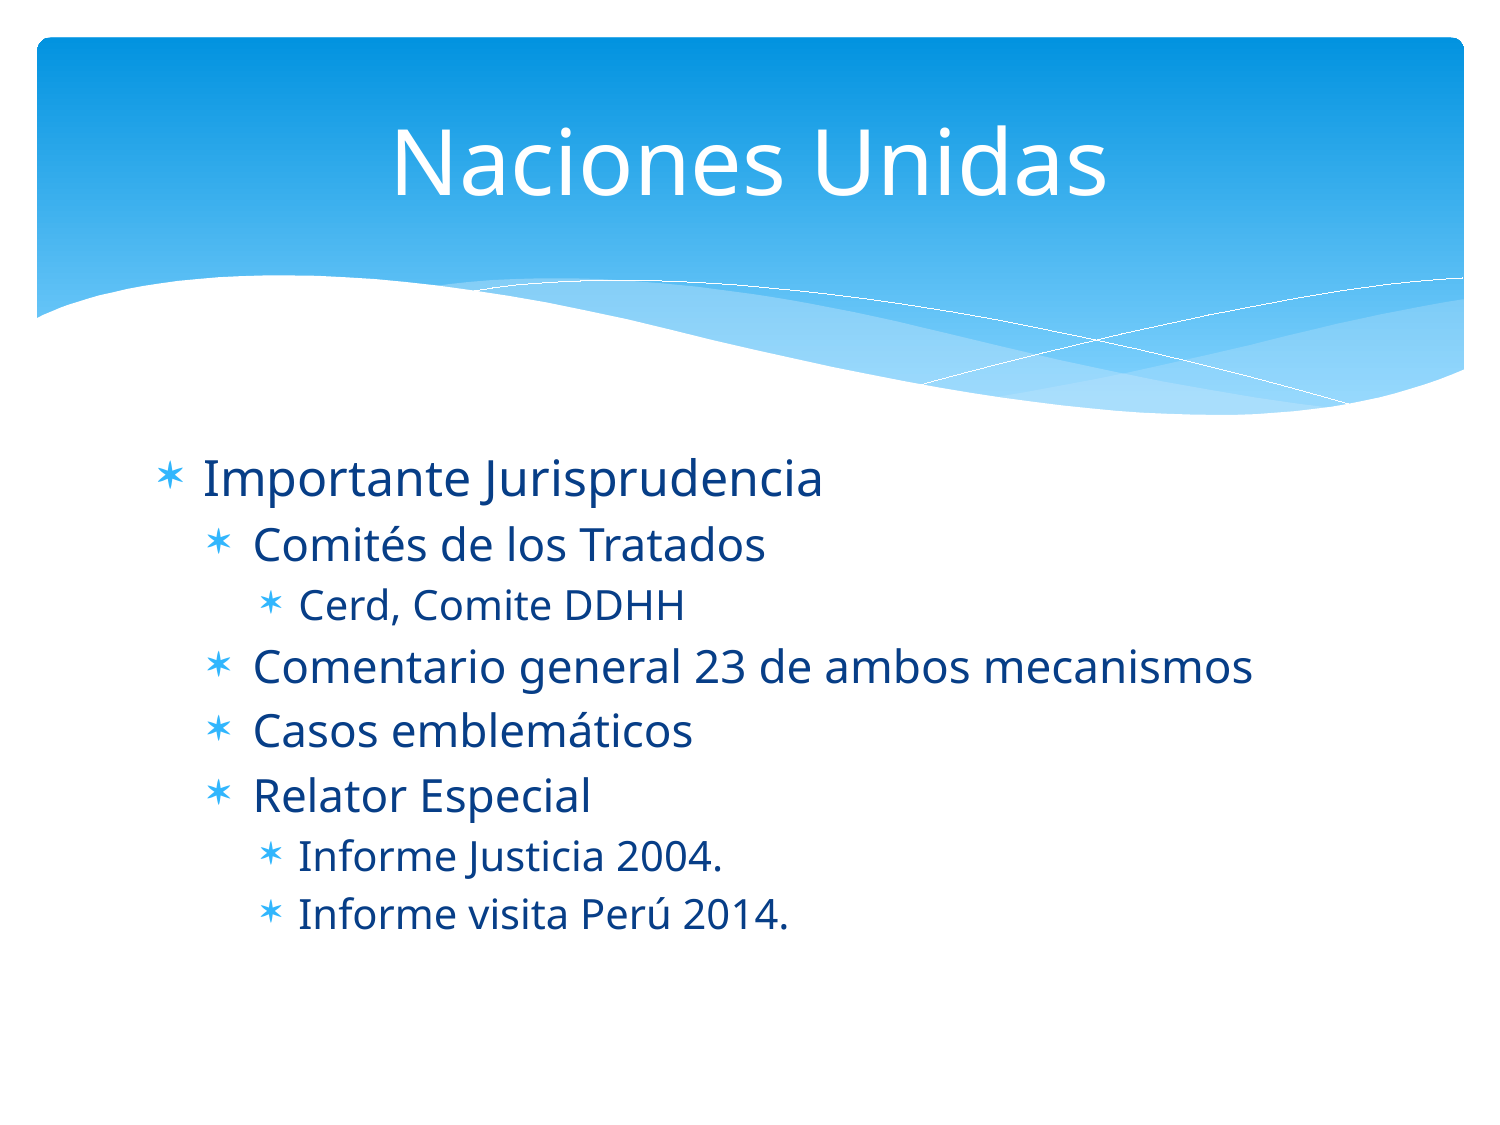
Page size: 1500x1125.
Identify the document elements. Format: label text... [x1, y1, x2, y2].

title Naciones Unidas [75, 55, 1425, 261]
list Importante Jurisprudencia Comités de los Tratados Cerd, Comite DDHH Comentario general 23 de ambos mecanismos Casos emblemáticos Relator Especial Informe Justicia 2004. Informe visita Perú 2014. [143, 438, 1359, 1005]
